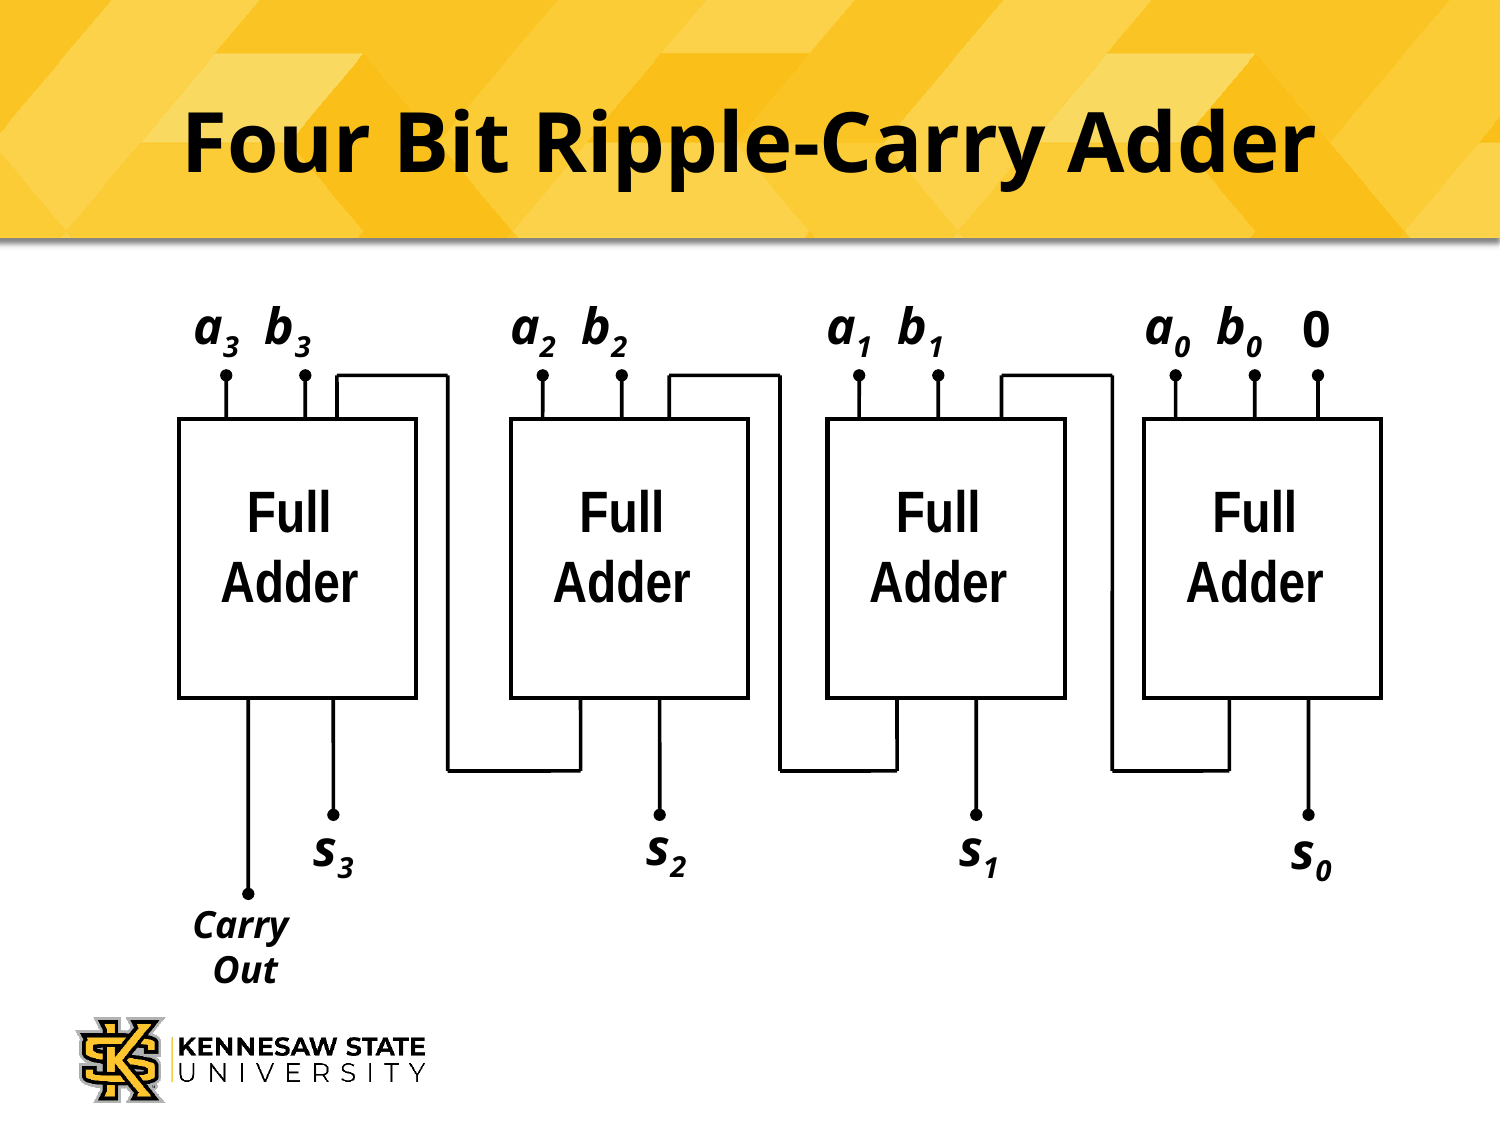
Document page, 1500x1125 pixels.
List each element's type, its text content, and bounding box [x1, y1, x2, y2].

title Four Bit Ripple-Carry Adder [75, 45, 1425, 233]
picture [75, 1017, 425, 1103]
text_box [137, 287, 1384, 1001]
picture [0, 0, 1500, 251]
